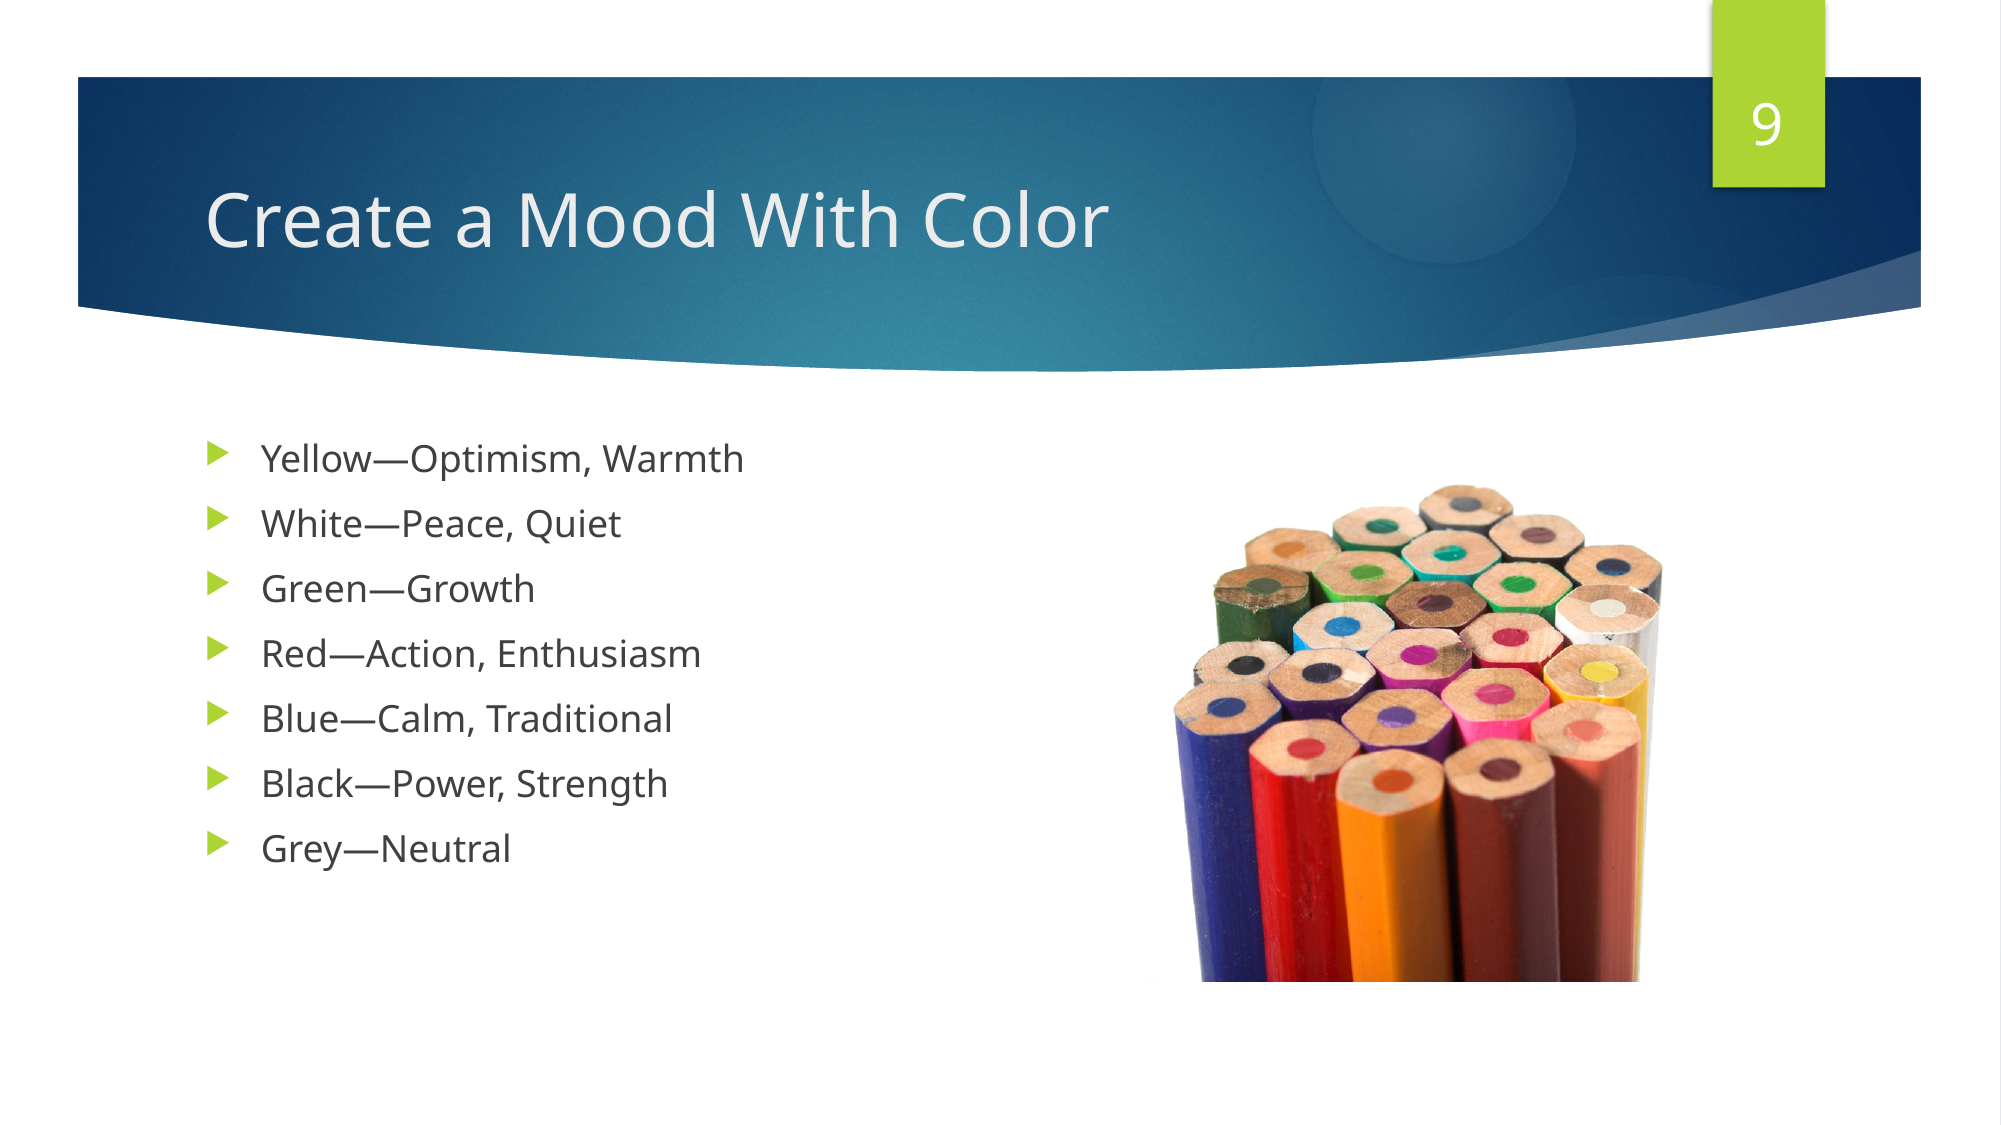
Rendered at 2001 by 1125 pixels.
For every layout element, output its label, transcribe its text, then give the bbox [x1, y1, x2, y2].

title Create a Mood With Color [189, 159, 1628, 276]
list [1104, 420, 1727, 982]
list Yellow—Optimism, Warmth White—Peace, Quiet Green—Growth Red—Action, Enthusiasm Blue—Calm, Traditional Black—Power, Strength Grey—Neutral [189, 427, 982, 988]
slide_number 9 [1698, 48, 1837, 175]
